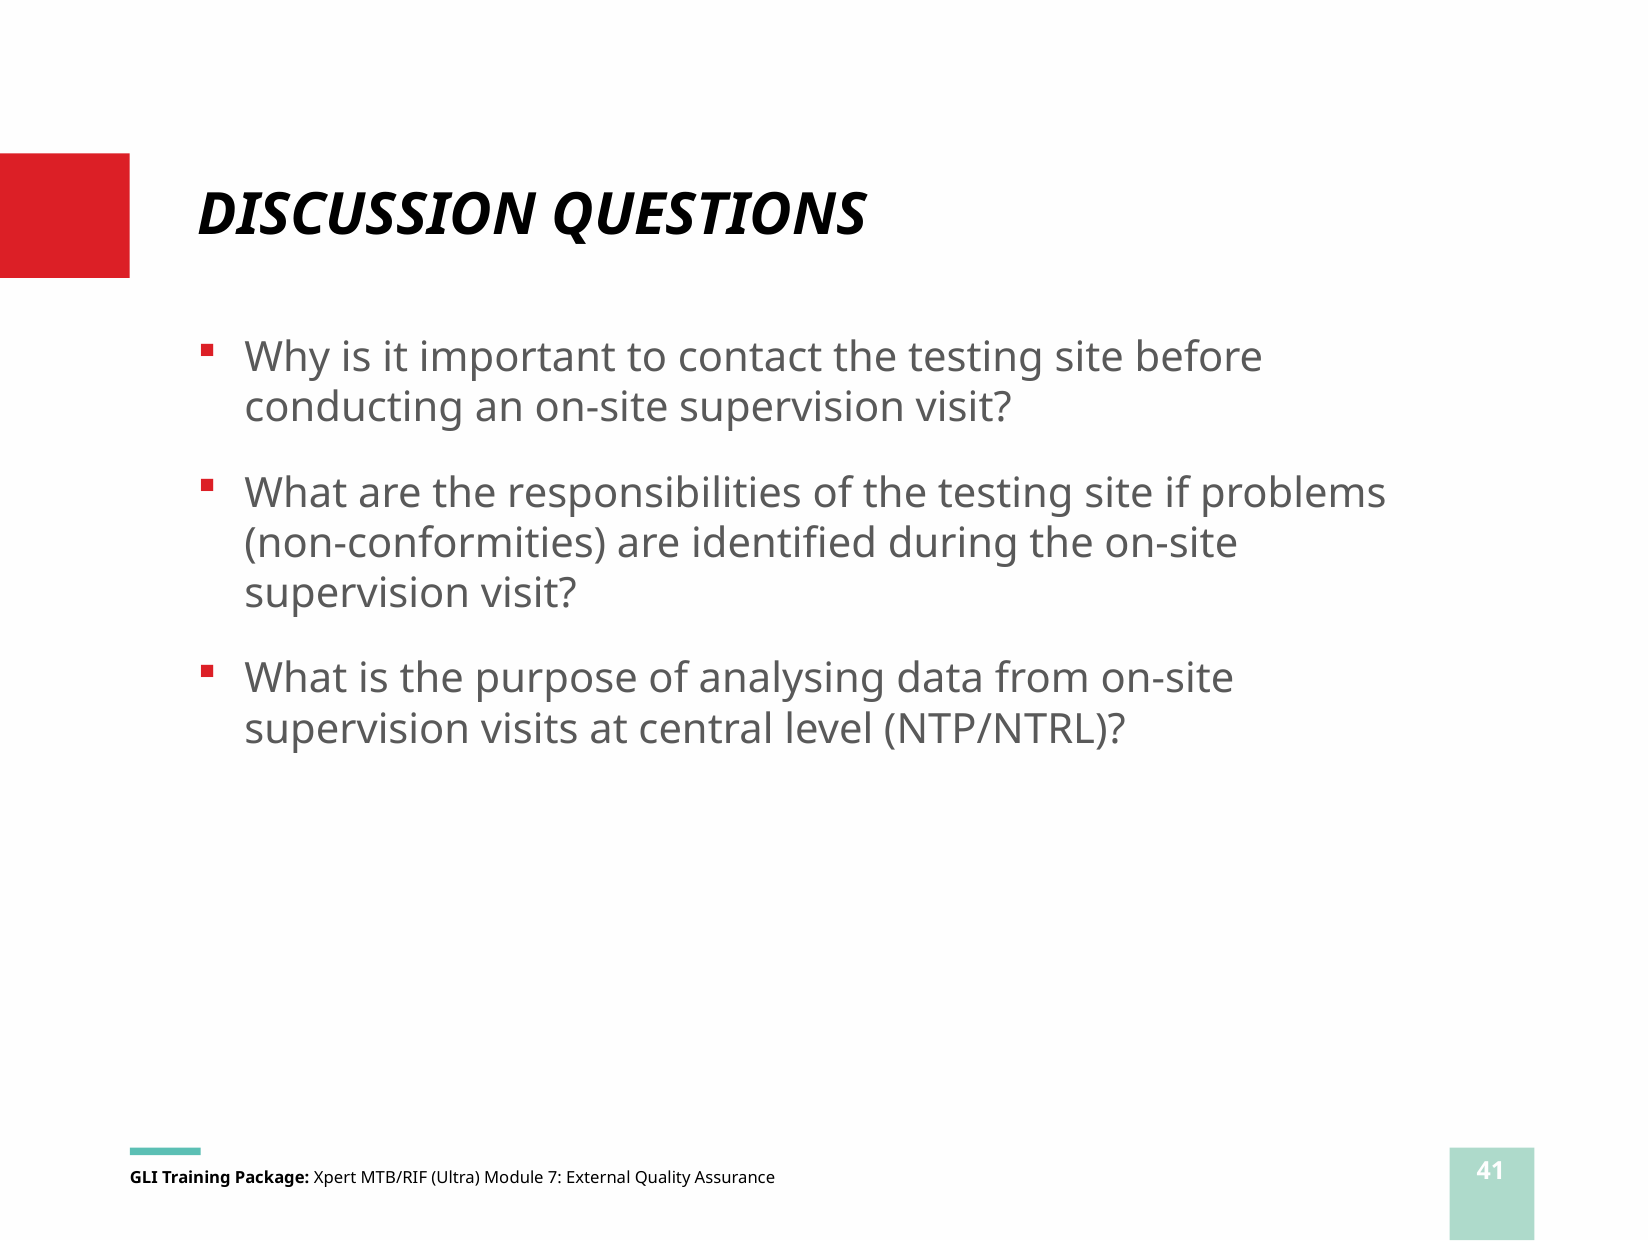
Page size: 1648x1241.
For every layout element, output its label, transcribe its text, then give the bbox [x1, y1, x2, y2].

list Why is it important to contact the testing site before conducting an on-site supervision visit? What are the responsibilities of the testing site if problems (non-conformities) are identified during the on-site supervision visit? What is the purpose of analysing data from on-site supervision visits at central level (NTP/NTRL)? [197, 330, 1450, 1087]
title DISCUSSION QUESTIONS [197, 153, 1450, 278]
